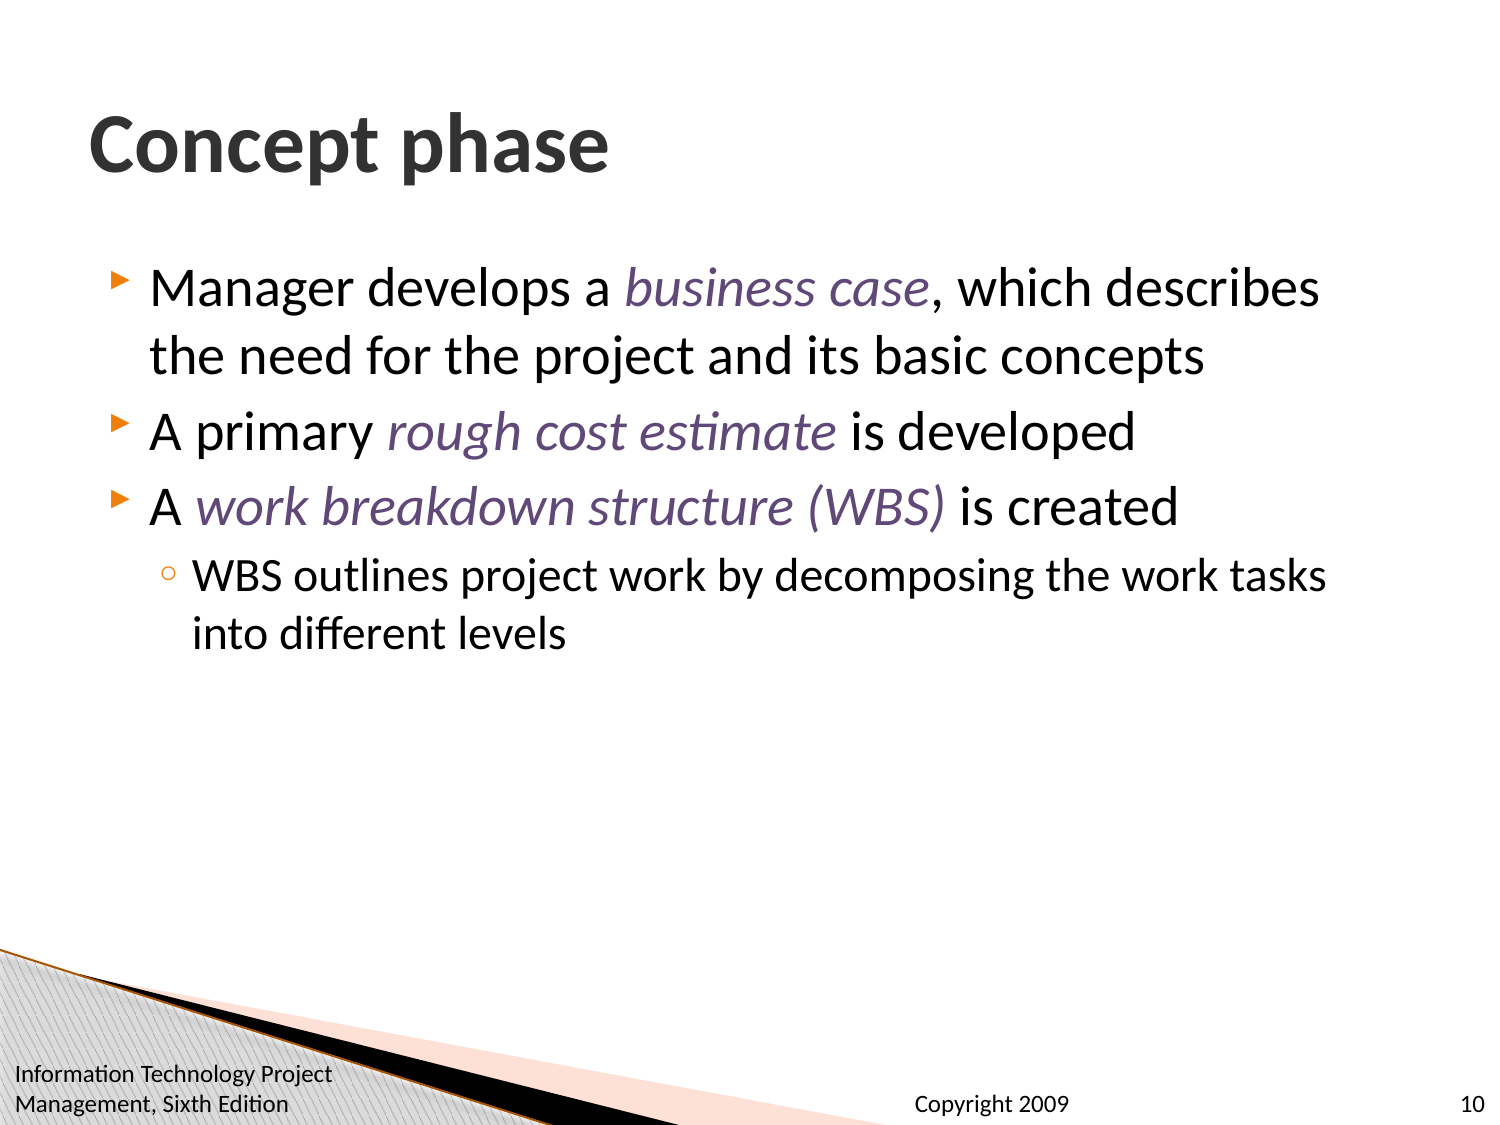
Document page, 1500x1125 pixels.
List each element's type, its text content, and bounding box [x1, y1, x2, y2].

slide_number 10 [1408, 1065, 1500, 1125]
list Manager develops a business case, which describes the need for the project and its basic concepts A primary rough cost estimate is developed A work breakdown structure (WBS) is created WBS outlines project work by decomposing the work tasks into different levels [74, 242, 1426, 986]
title Concept phase [75, 45, 1425, 233]
footer Information Technology Project Management, Sixth Edition [0, 1065, 425, 1125]
